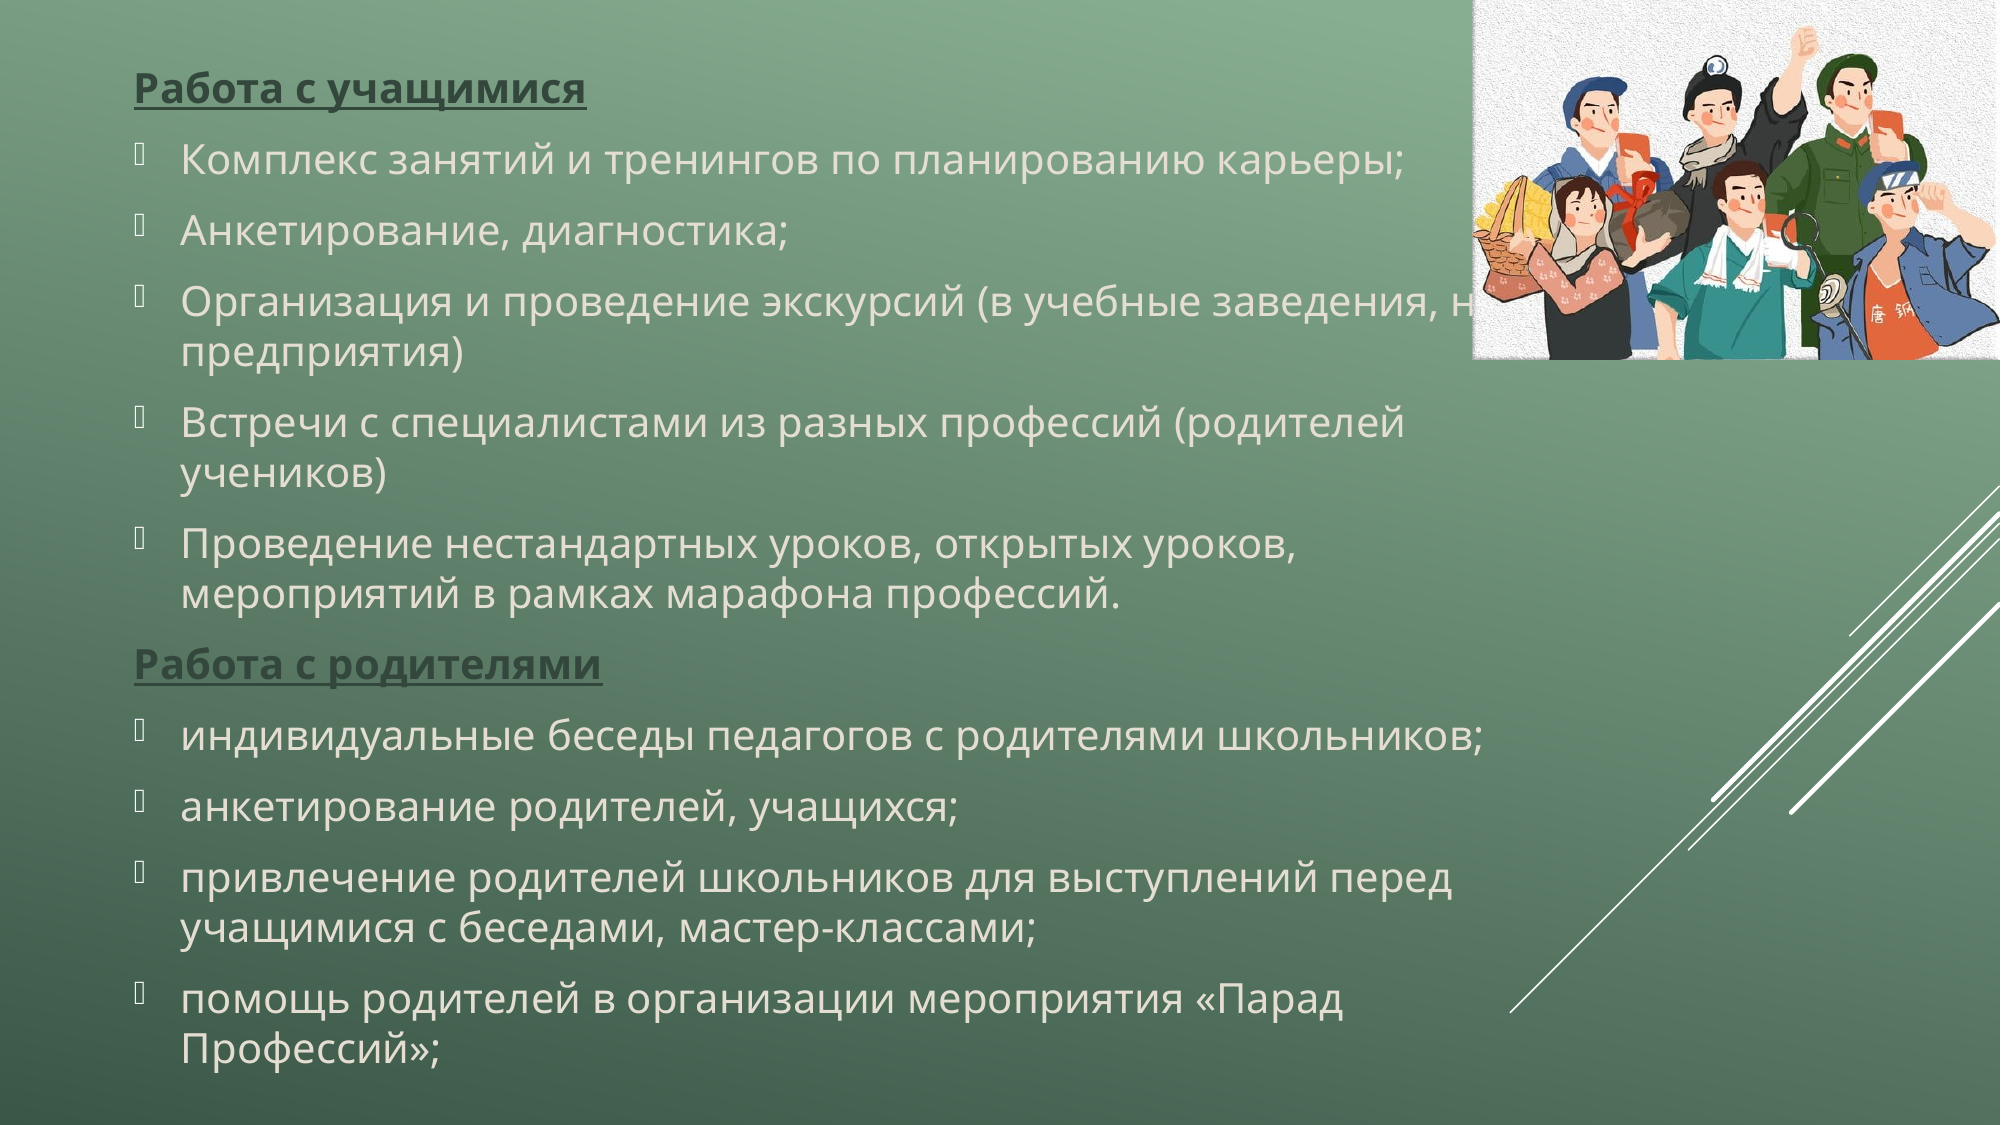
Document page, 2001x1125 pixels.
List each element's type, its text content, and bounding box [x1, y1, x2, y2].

list Работа с учащимися Комплекс занятий и тренингов по планированию карьеры; Анкетирование, диагностика; Организация и проведение экскурсий (в учебные заведения, на предприятия) Встречи с специалистами из разных профессий (родителей учеников) Проведение нестандартных уроков, открытых уроков, мероприятий в рамках марафона профессий. Работа с родителями индивидуальные беседы педагогов с родителями школьников; анкетирование родителей, учащихся; привлечение родителей школьников для выступлений перед учащимися с беседами, мастер-классами; помощь родителей в организации мероприятия «Парад Профессий»; [118, 36, 1519, 1097]
picture [1471, 0, 2000, 361]
